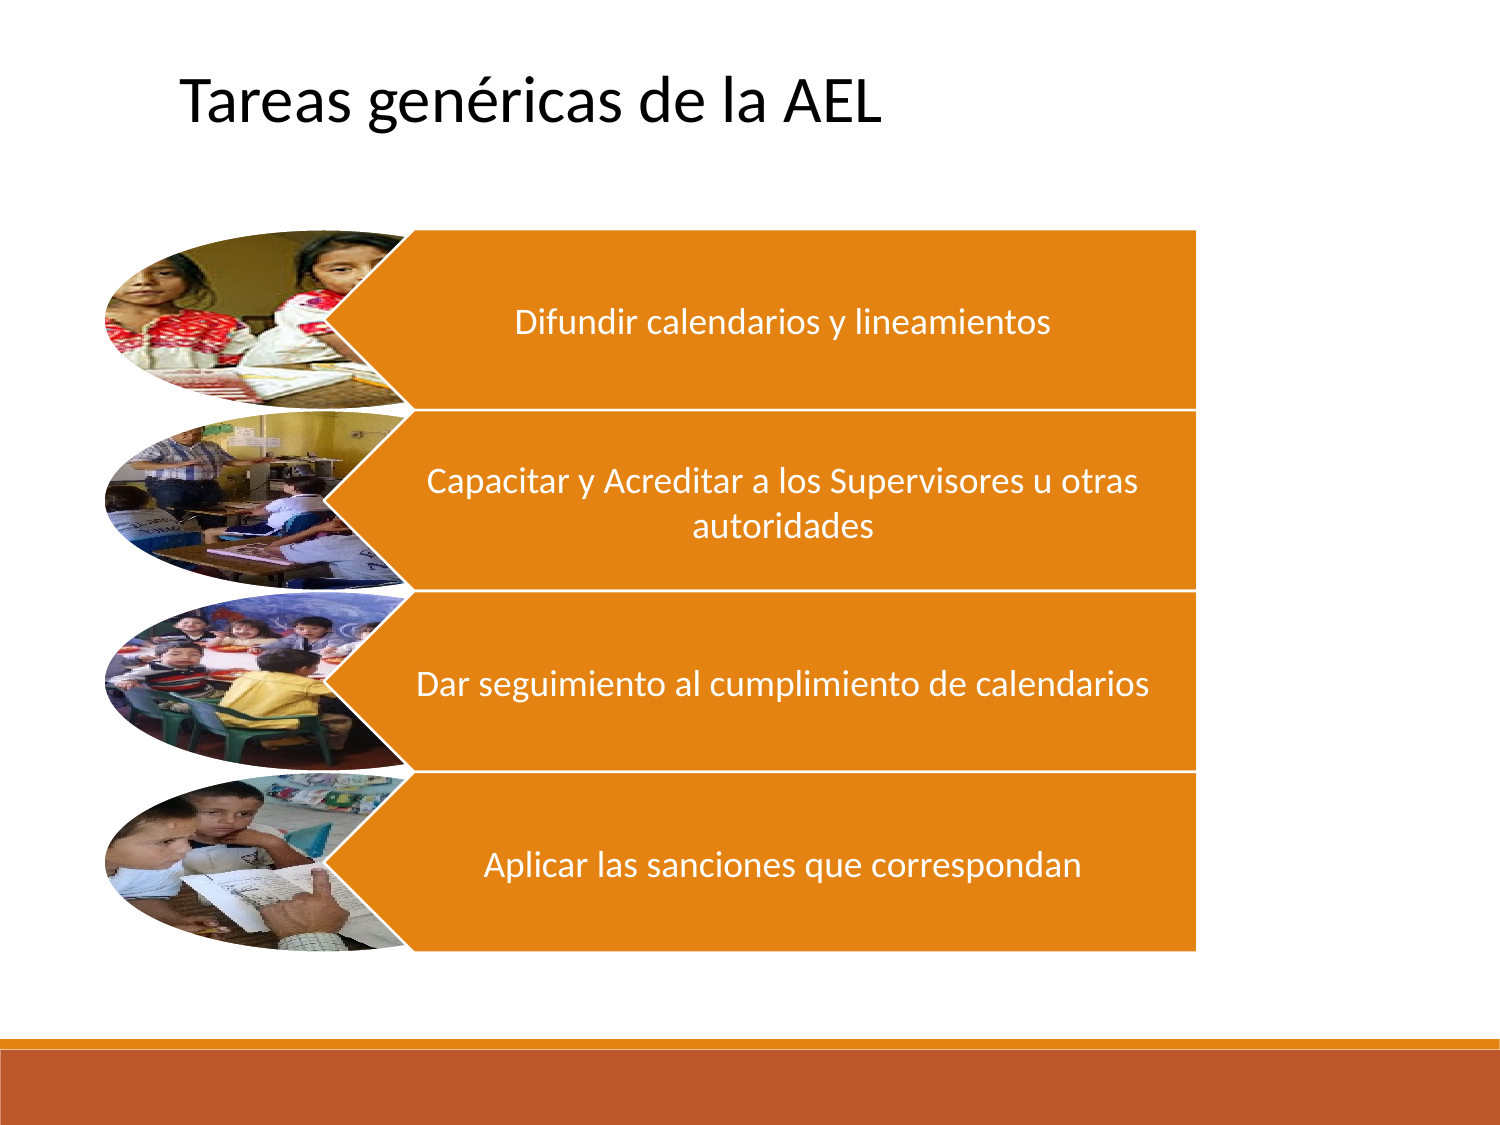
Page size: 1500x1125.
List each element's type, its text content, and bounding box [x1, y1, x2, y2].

text_box Tareas genéricas de la AEL [164, 48, 1369, 144]
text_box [102, 228, 1419, 954]
